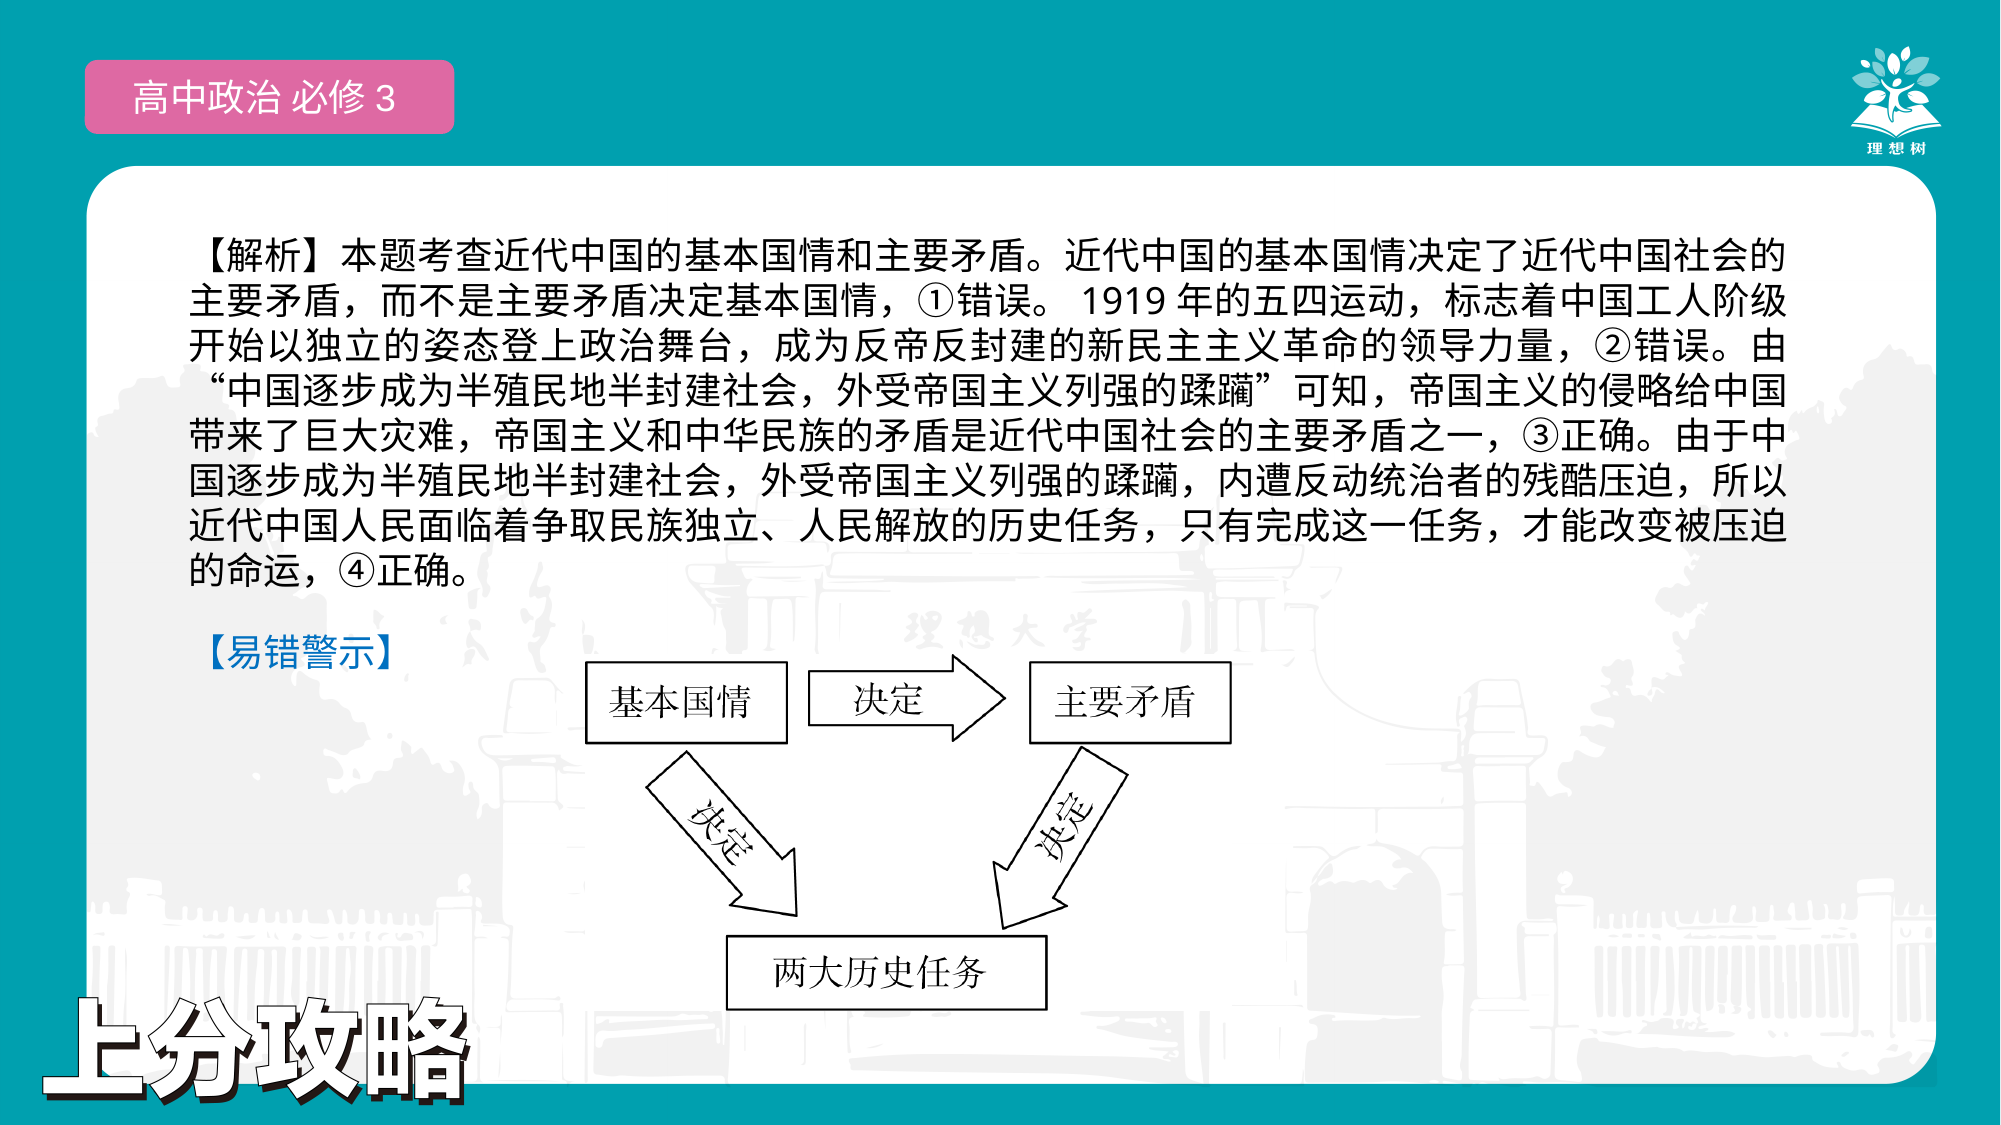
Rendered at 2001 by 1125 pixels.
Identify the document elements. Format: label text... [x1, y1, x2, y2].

text_box 【易错警示】 [173, 621, 441, 681]
text_box 高中政治 必修3 [83, 58, 456, 135]
picture [0, 0, 2001, 1125]
text_box 【解析】本题考查近代中国的基本国情和主要矛盾。近代中国的基本国情决定了近代中国社会的主要矛盾，而不是主要矛盾决定基本国情，①错误。1919年的五四运动，标志着中国工人阶级开始以独立的姿态登上政治舞台，成为反帝反封建的新民主主义革命的领导力量，②错误。由“中国逐步成为半殖民地半封建社会，外受帝国主义列强的蹂躏”可知，帝国主义的侵略给中国带来了巨大灾难，帝国主义和中华民族的矛盾是近代中国社会的主要矛盾之一，③正确。由于中国逐步成为半殖民地半封建社会，外受帝国主义列强的蹂躏，内遭反动统治者的残酷压迫，所以近代中国人民面临着争取民族独立、人民解放的历史任务，只有完成这一任务，才能改变被压迫的命运，④正确。 [173, 224, 1804, 600]
